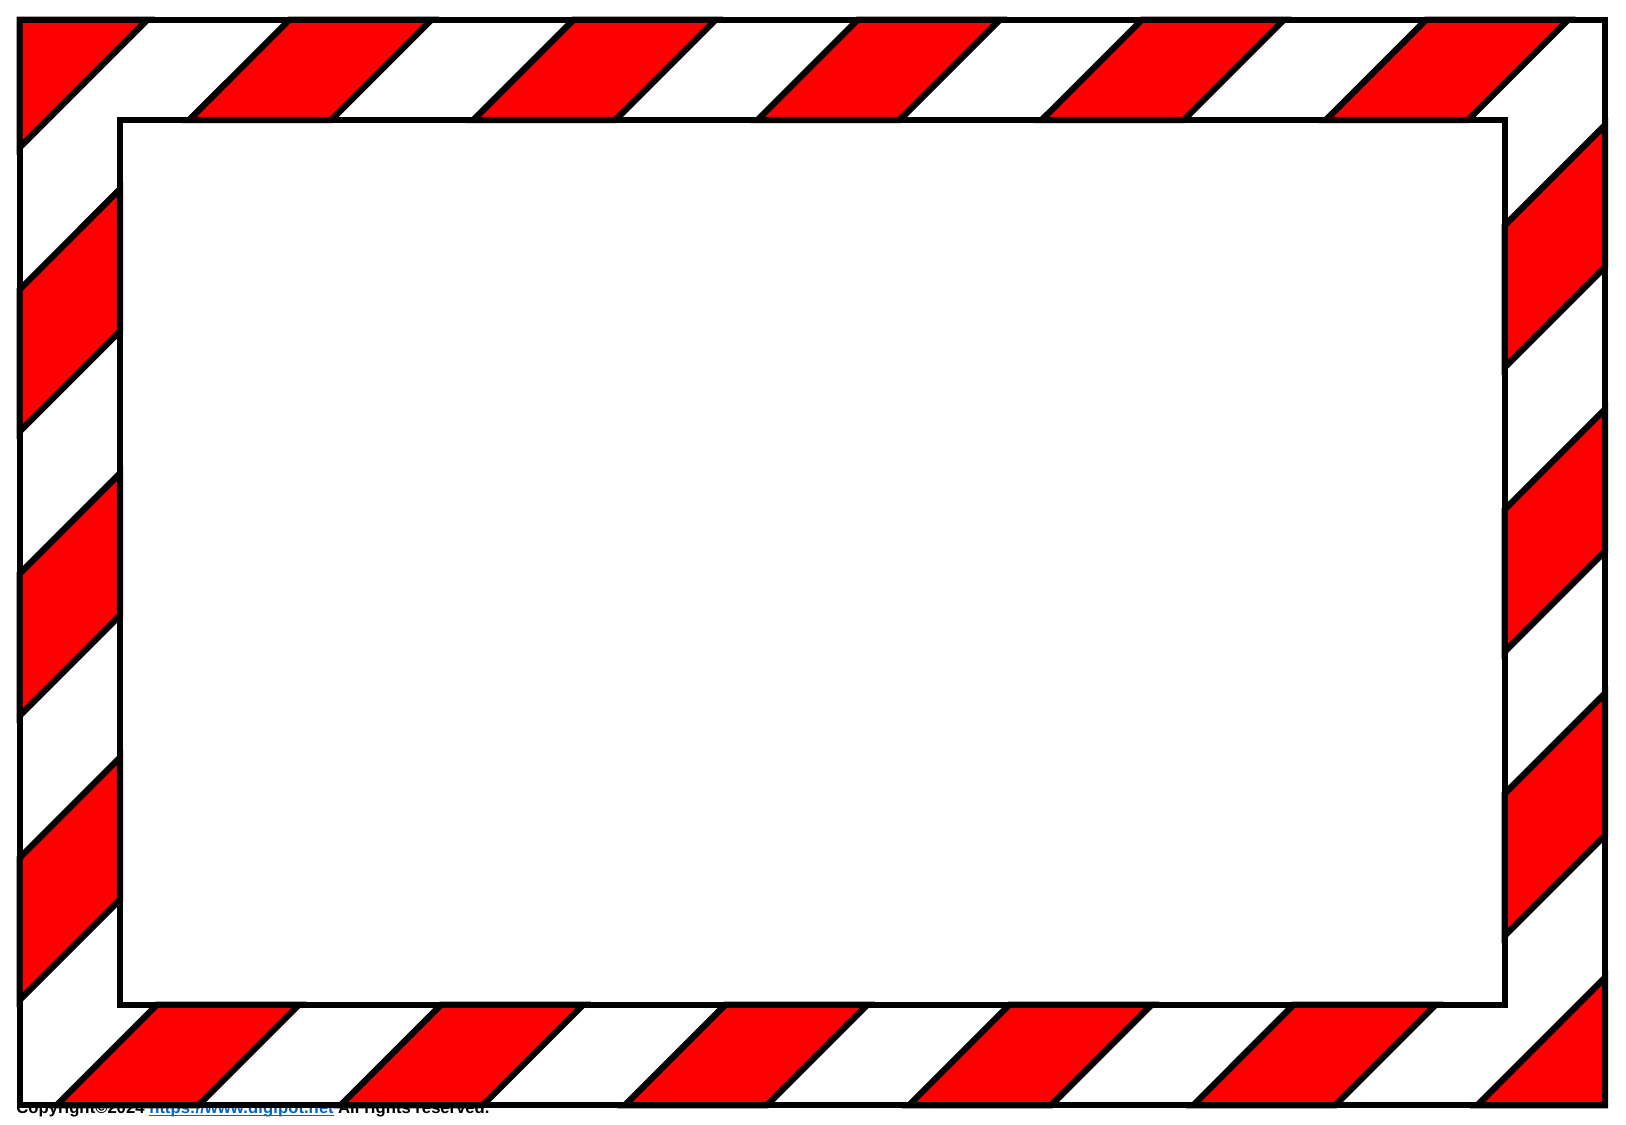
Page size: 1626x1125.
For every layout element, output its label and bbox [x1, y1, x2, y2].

text_box [54, 1003, 302, 1107]
text_box [1470, 19, 1606, 223]
text_box [1503, 690, 1607, 939]
text_box [19, 333, 121, 571]
text_box [19, 19, 287, 287]
text_box [19, 902, 155, 1106]
text_box [617, 19, 856, 121]
text_box [1504, 553, 1606, 791]
text_box [902, 19, 1140, 121]
text_box [186, 18, 435, 122]
text_box [769, 1004, 1007, 1106]
text_box [338, 1003, 586, 1107]
text_box [1190, 1003, 1439, 1107]
text_box [18, 470, 122, 719]
text_box [18, 754, 122, 1003]
text_box [1503, 122, 1607, 370]
text_box [201, 1004, 439, 1106]
text_box [906, 1003, 1155, 1107]
text_box [1337, 837, 1606, 1106]
text_box [18, 18, 150, 150]
text_box [333, 19, 571, 121]
text_box [1474, 974, 1607, 1107]
text_box [1323, 18, 1571, 122]
text_box [485, 1004, 723, 1106]
text_box [1053, 1004, 1291, 1106]
text_box [754, 18, 1003, 122]
text_box [1039, 18, 1287, 122]
text_box [1186, 19, 1424, 121]
text_box [470, 18, 719, 122]
text_box [19, 617, 121, 856]
text_box [1504, 269, 1606, 507]
text_box [1503, 406, 1607, 655]
text_box [622, 1003, 870, 1107]
text_box [18, 186, 122, 435]
